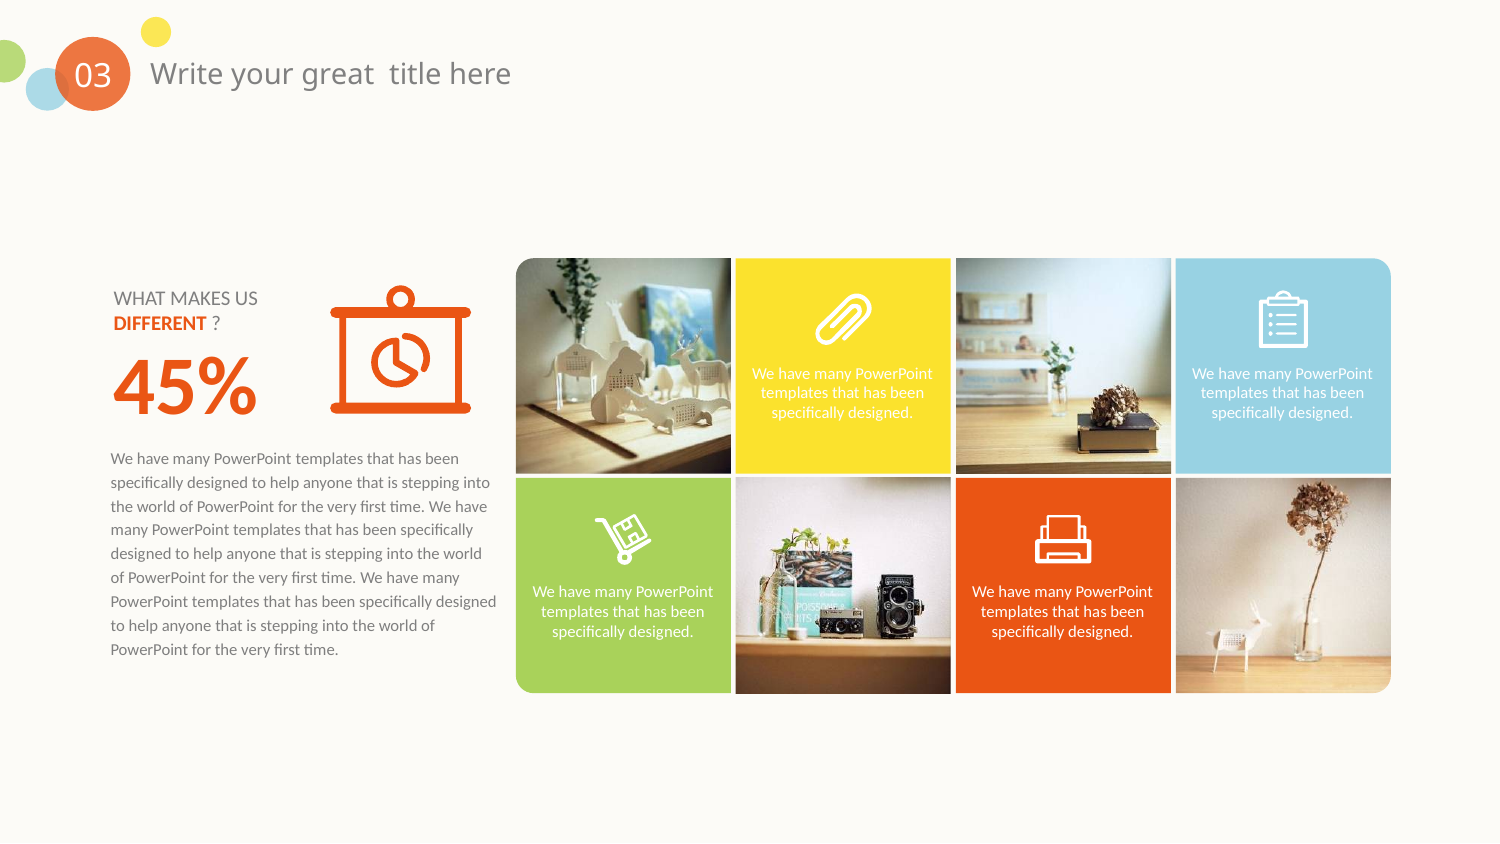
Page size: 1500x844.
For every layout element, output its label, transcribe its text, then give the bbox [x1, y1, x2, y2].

text_box WHAT MAKES US DIFFERENT ? [113, 284, 303, 331]
text_box Write your great title here [150, 55, 606, 91]
text_box [515, 258, 731, 474]
text_box [735, 258, 951, 474]
text_box We have many PowerPoint templates that has been specifically designed. [747, 362, 938, 423]
text_box [0, 39, 26, 83]
text_box [1258, 290, 1308, 348]
text_box We have many PowerPoint templates that has been specifically designed to help anyone that is stepping into the world of PowerPoint for the very first time. We have many PowerPoint templates that has been specifically designed to help anyone that is stepping into the world of PowerPoint for the very first time. We have many PowerPoint templates that has been specifically designed to help anyone that is stepping into the world of PowerPoint for the very first time. [110, 436, 513, 667]
text_box [140, 16, 172, 48]
text_box 45% [113, 331, 303, 432]
text_box We have many PowerPoint templates that has been specifically designed. [967, 580, 1158, 641]
text_box [955, 477, 1171, 694]
text_box [1175, 477, 1391, 694]
text_box [815, 293, 872, 346]
text_box [956, 258, 1172, 474]
text_box [1035, 515, 1092, 564]
text_box [330, 285, 472, 414]
text_box [515, 477, 731, 694]
text_box [25, 67, 66, 111]
text_box [594, 514, 652, 565]
text_box [1175, 258, 1391, 474]
text_box 03 [65, 53, 121, 94]
text_box [735, 477, 951, 694]
text_box We have many PowerPoint templates that has been specifically designed. [528, 580, 718, 641]
text_box [55, 36, 131, 111]
text_box We have many PowerPoint templates that has been specifically designed. [1187, 362, 1378, 423]
